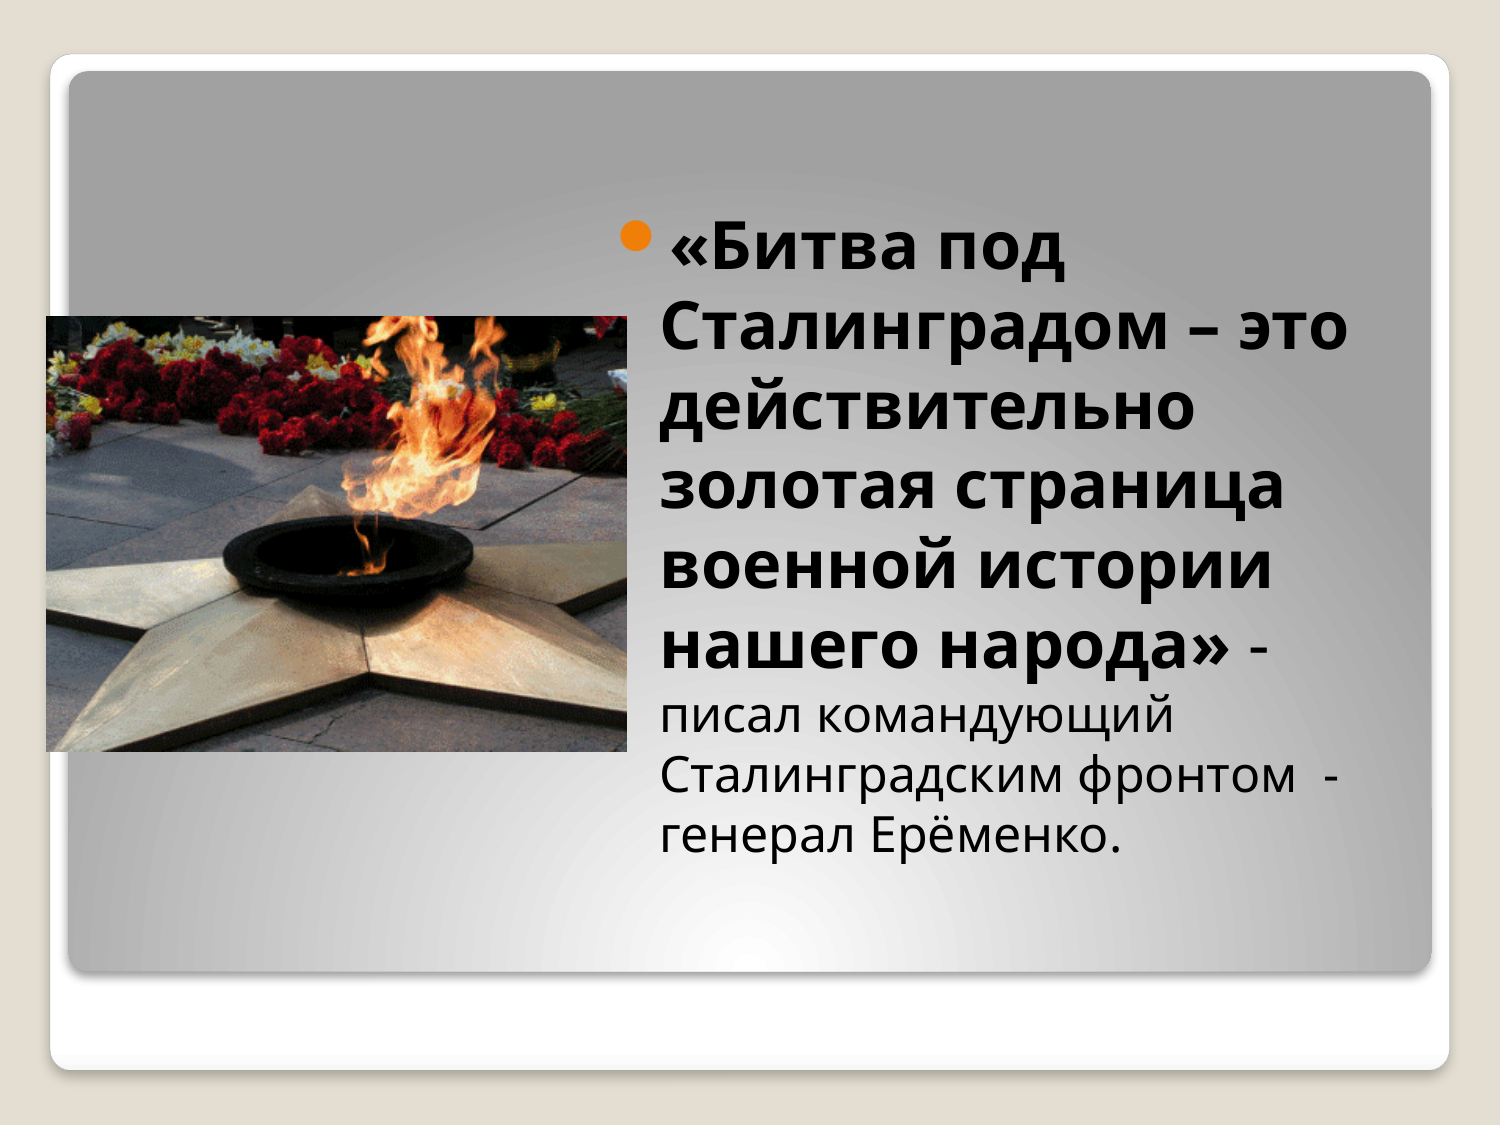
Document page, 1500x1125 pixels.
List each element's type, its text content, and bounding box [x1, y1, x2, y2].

picture [46, 316, 628, 752]
list «Битва под Сталинградом – это действительно золотая страница военной истории нашего народа» - писал командующий Сталинградским фронтом - генерал Ерёменко. [585, 187, 1425, 973]
